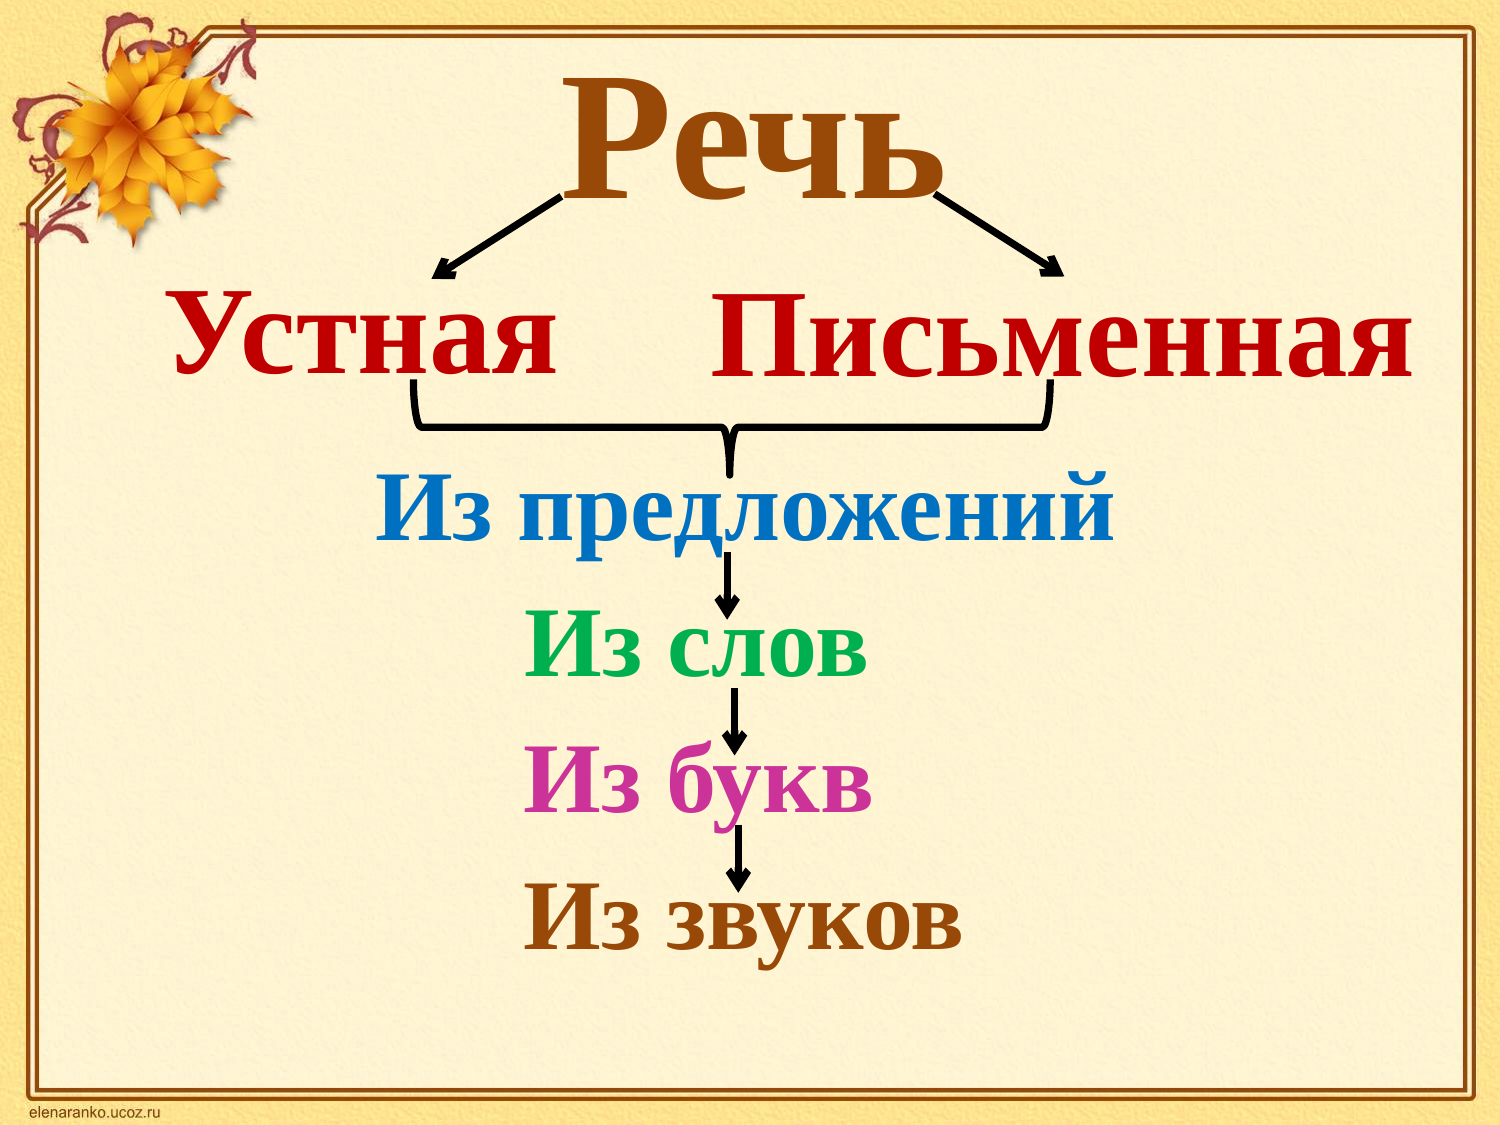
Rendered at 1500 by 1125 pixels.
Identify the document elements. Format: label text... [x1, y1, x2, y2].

text_box Из звуков [508, 842, 986, 977]
text_box Устная [147, 240, 621, 406]
text_box Из предложений [360, 432, 1193, 568]
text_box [431, 195, 562, 280]
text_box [934, 193, 1065, 277]
text_box Из слов [509, 569, 987, 704]
text_box Из букв [508, 705, 986, 841]
picture [0, 0, 1500, 1125]
title Речь [74, 42, 1434, 209]
text_box [412, 379, 1051, 432]
text_box Письменная [695, 243, 1434, 409]
